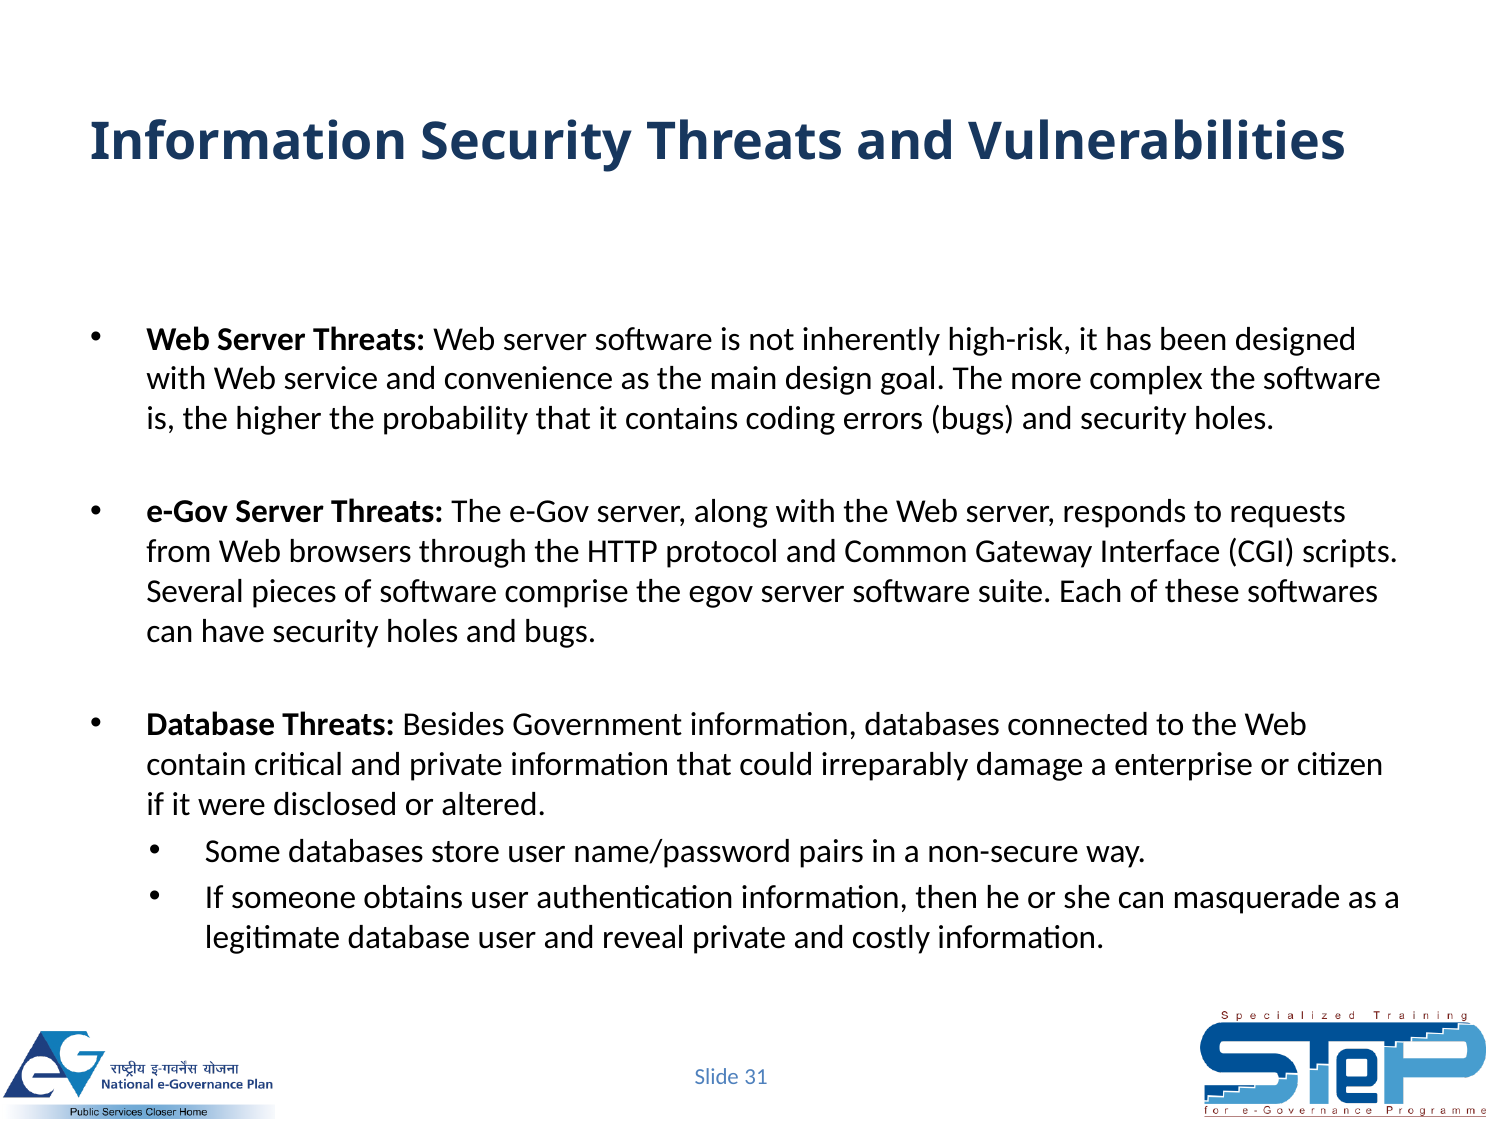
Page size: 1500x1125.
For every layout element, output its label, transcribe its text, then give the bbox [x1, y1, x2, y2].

picture [1200, 1011, 1486, 1117]
list Web Server Threats: Web server software is not inherently high-risk, it has been designed with Web service and convenience as the main design goal. The more complex the software is, the higher the probability that it contains coding errors (bugs) and security holes. e-Gov Server Threats: The e-Gov server, along with the Web server, responds to requests from Web browsers through the HTTP protocol and Common Gateway Interface (CGI) scripts. Several pieces of software comprise the egov server software suite. Each of these softwares can have security holes and bugs. Database Threats: Besides Government information, databases connected to the Web contain critical and private information that could irreparably damage a enterprise or citizen if it were disclosed or altered. Some databases store user name/password pairs in a non-secure way. If someone obtains user authentication information, then he or she can masquerade as a legitimate database user and reveal private and costly information. [75, 262, 1425, 1005]
title Information Security Threats and Vulnerabilities [75, 45, 1425, 233]
picture [2, 1031, 275, 1119]
